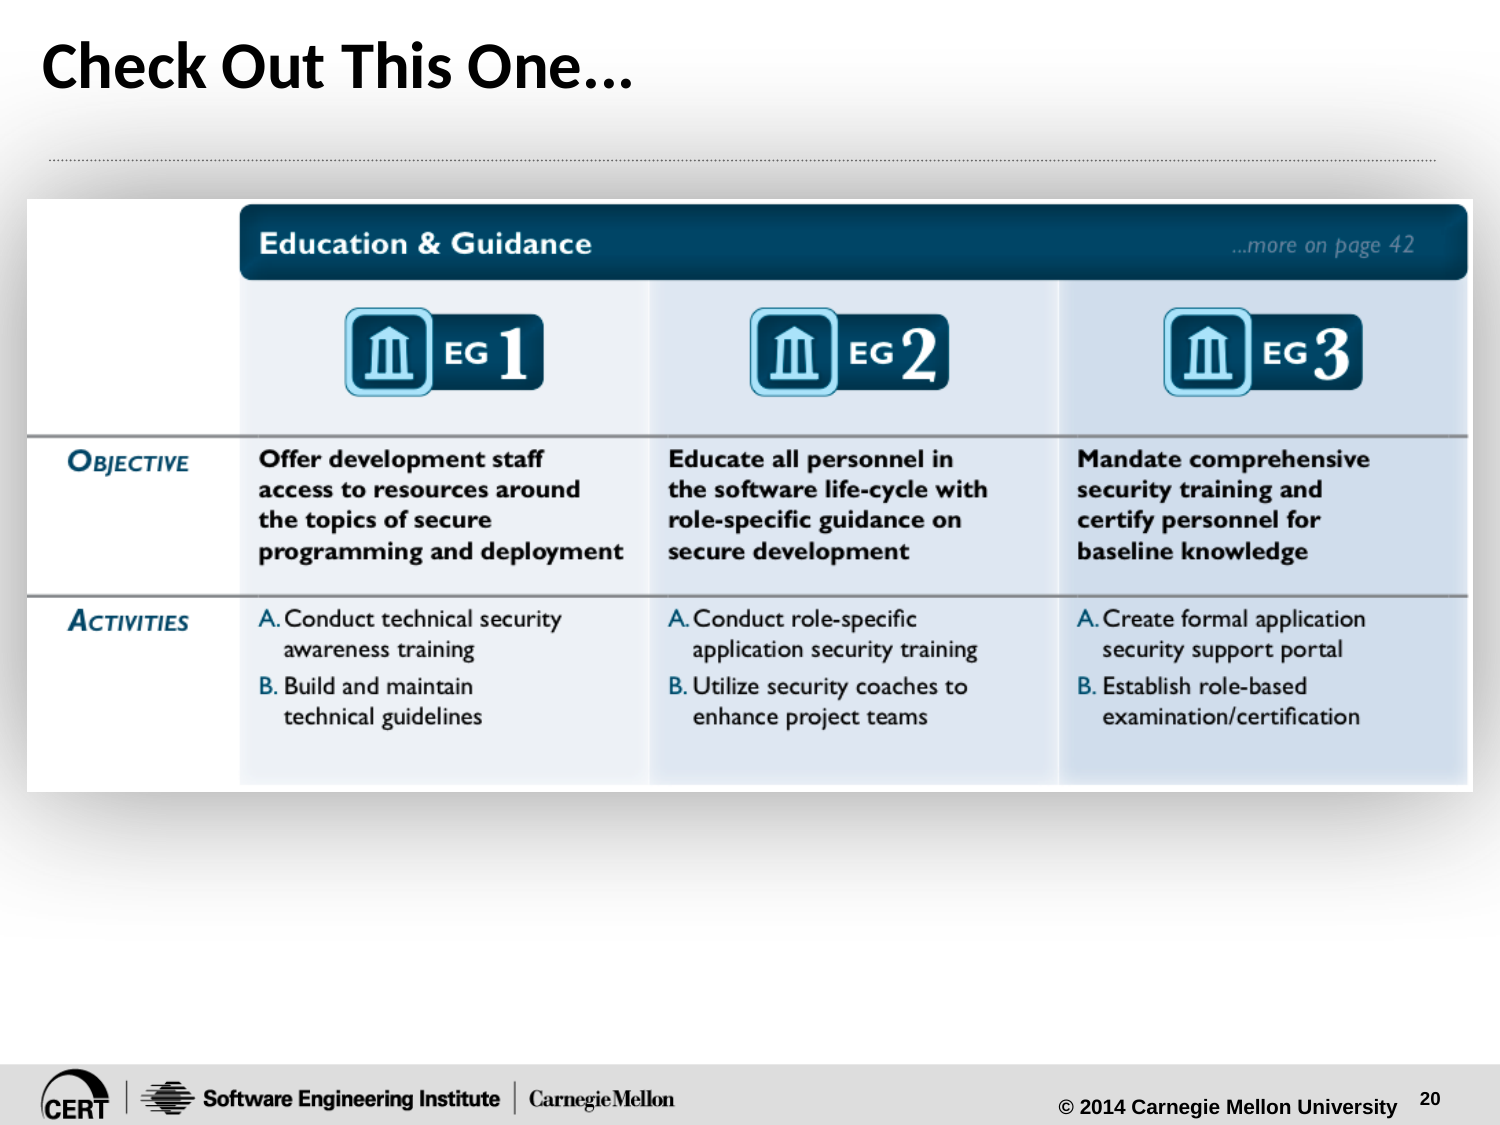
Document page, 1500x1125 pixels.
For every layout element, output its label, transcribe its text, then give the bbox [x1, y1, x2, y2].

picture [27, 199, 1473, 793]
title Check Out This One... [42, 37, 1434, 106]
picture [24, 1065, 688, 1125]
